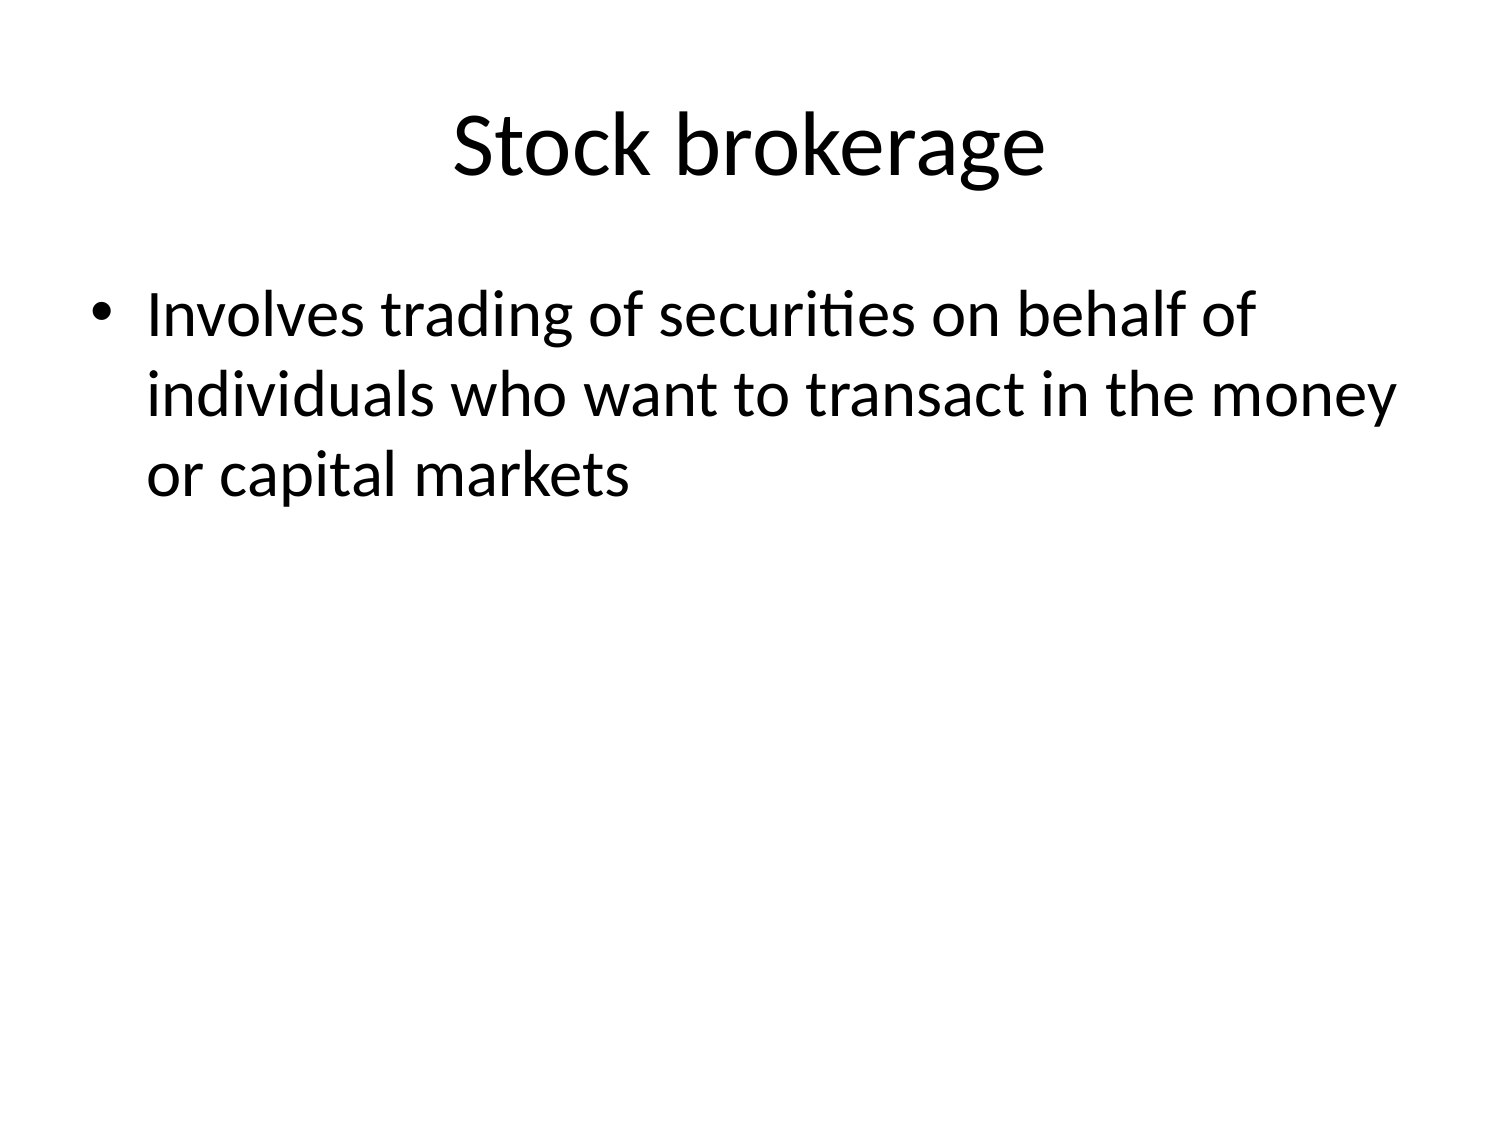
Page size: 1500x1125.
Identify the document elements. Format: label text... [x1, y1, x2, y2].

title Stock brokerage [75, 45, 1425, 233]
list Involves trading of securities on behalf of individuals who want to transact in the money or capital markets [75, 262, 1425, 1005]
